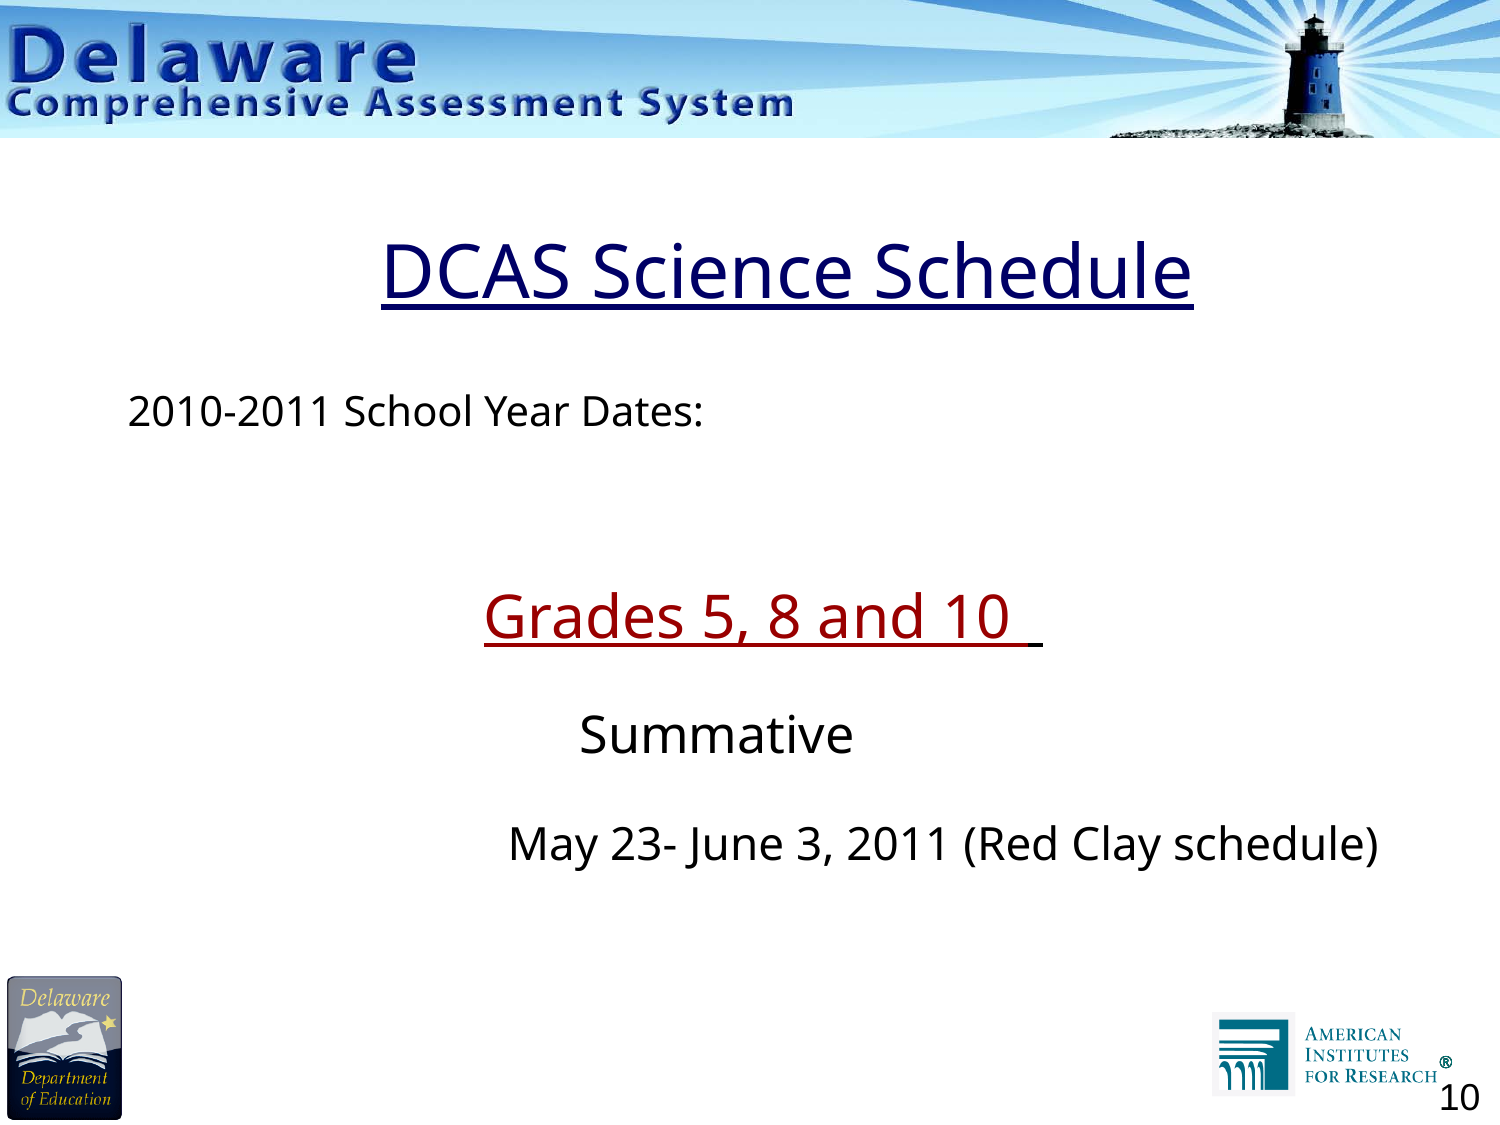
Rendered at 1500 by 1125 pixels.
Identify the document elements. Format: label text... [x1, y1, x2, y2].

title DCAS Science Schedule [149, 174, 1426, 363]
list 2010-2011 School Year Dates: Grades 5, 8 and 10 Summative May 23- June 3, 2011 (Red Clay schedule) [112, 387, 1426, 1063]
picture [1212, 1012, 1438, 1097]
picture [0, 972, 128, 1125]
picture [0, 0, 1500, 138]
